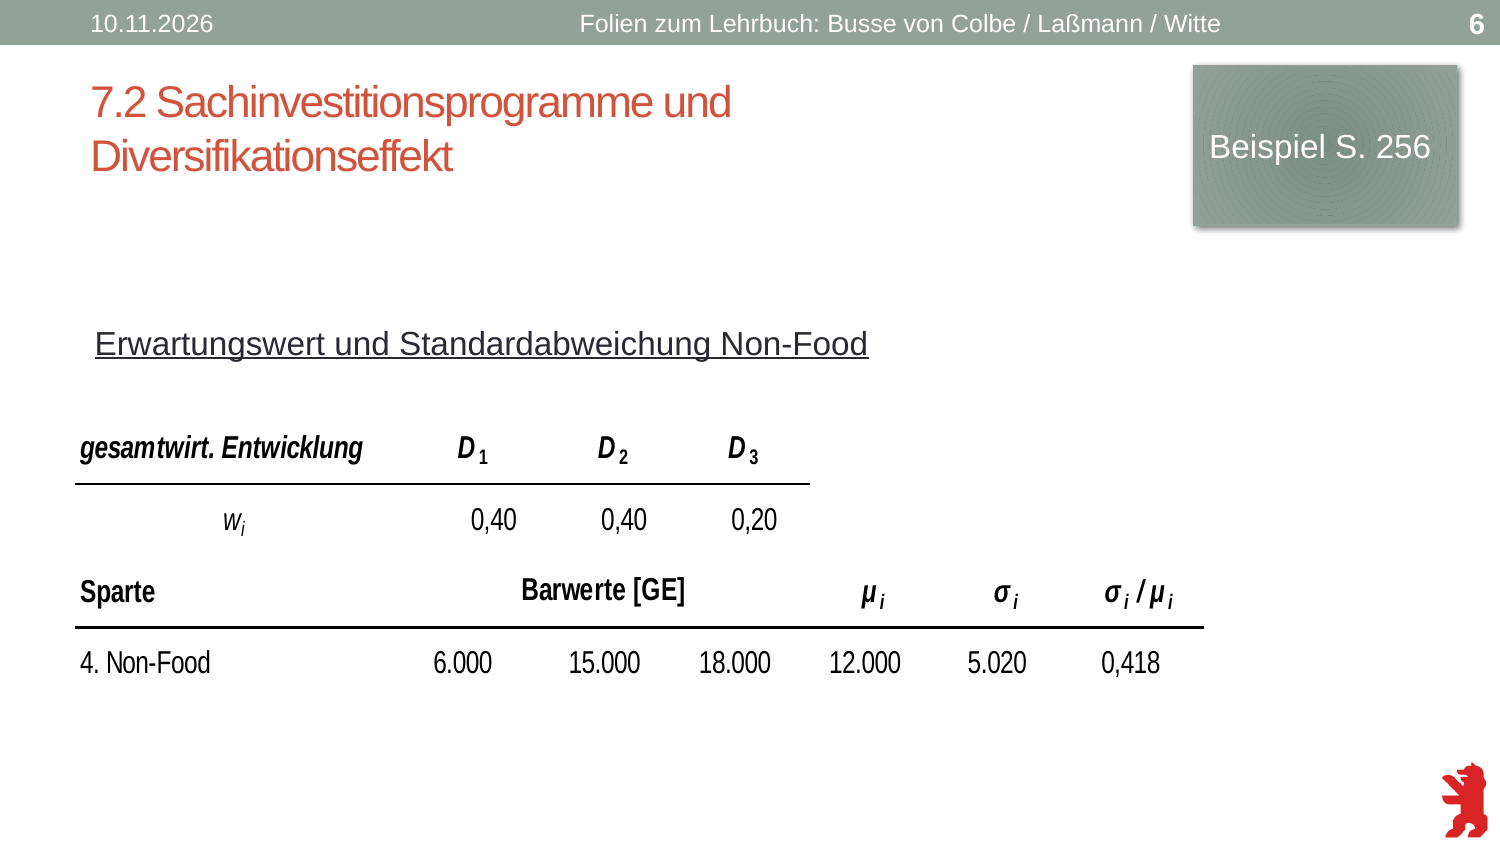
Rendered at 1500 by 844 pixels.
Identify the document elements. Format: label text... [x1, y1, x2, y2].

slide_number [75, 2, 550, 43]
slide_number 6 [1325, 2, 1500, 43]
picture [74, 411, 1206, 701]
picture [1434, 760, 1500, 844]
text_box Beispiel S. 256 [1193, 65, 1457, 226]
footer Folien zum Lehrbuch: Busse von Colbe / Laßmann / Witte [562, 2, 1238, 43]
title 7.2 Sachinvestitionsprogramme und Diversifikationseffekt [75, 65, 1192, 188]
text_box Erwartungswert und Standardabweichung Non-Food [79, 314, 885, 370]
